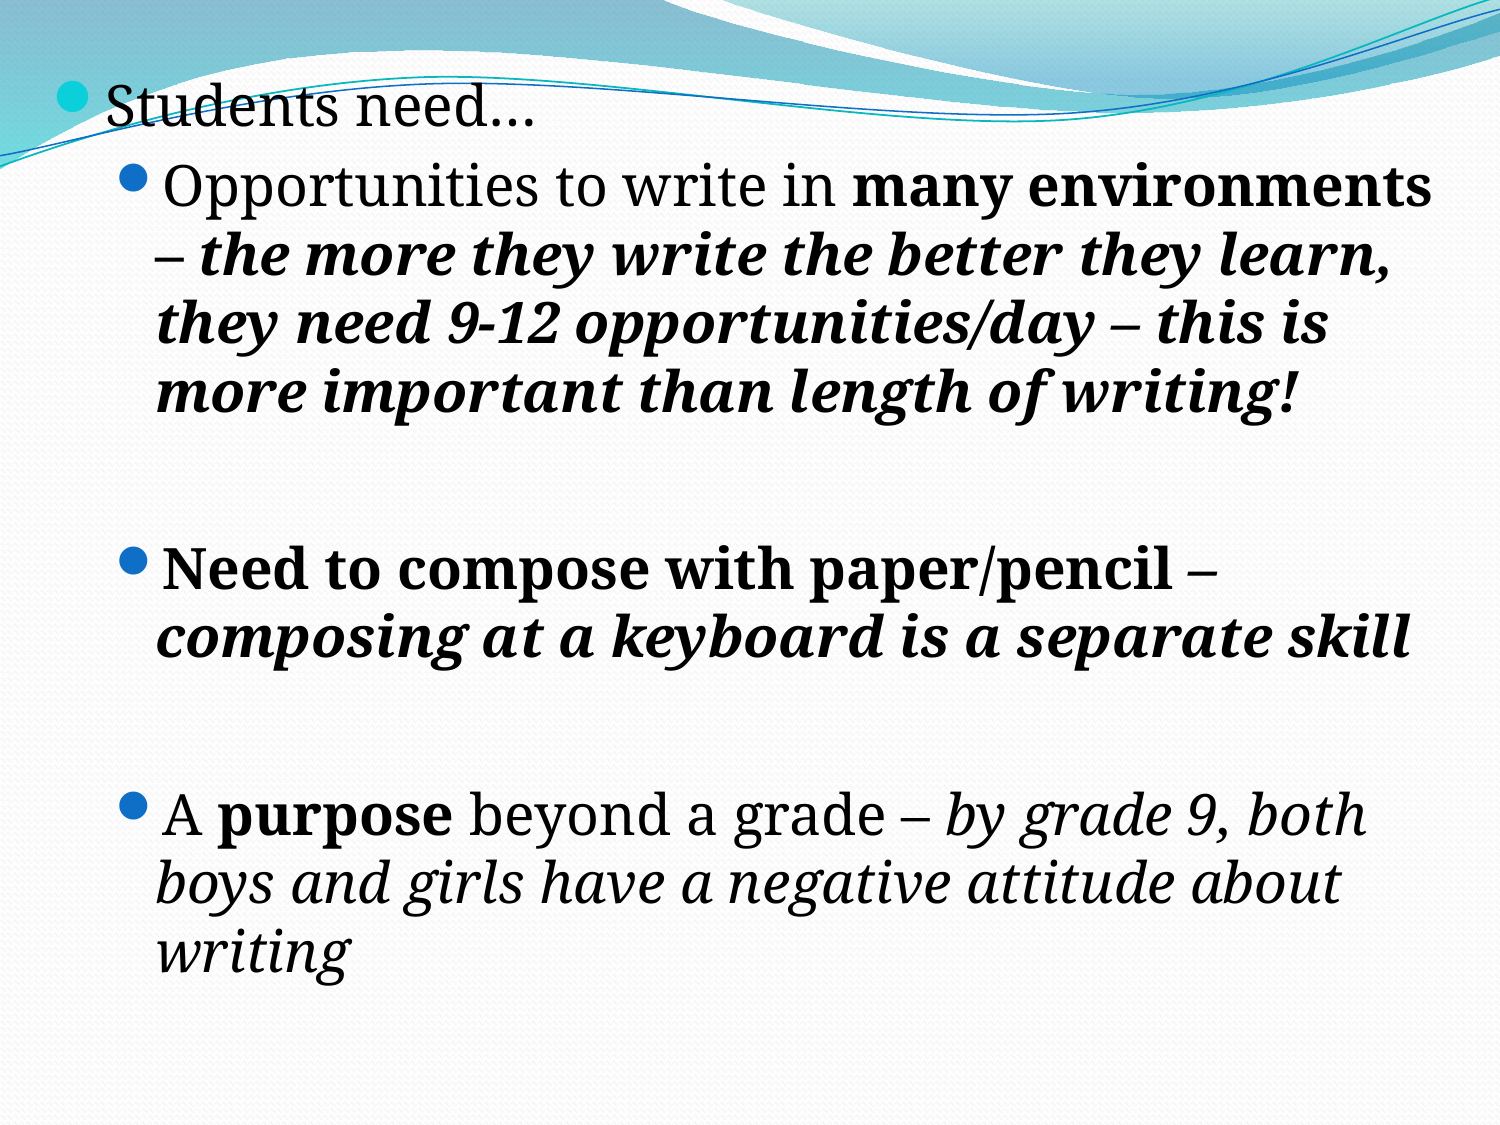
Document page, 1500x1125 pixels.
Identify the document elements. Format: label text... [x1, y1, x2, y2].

list Students need… Opportunities to write in many environments – the more they write the better they learn, they need 9-12 opportunities/day – this is more important than length of writing! Need to compose with paper/pencil – composing at a keyboard is a separate skill A purpose beyond a grade – by grade 9, both boys and girls have a negative attitude about writing [37, 62, 1463, 1025]
